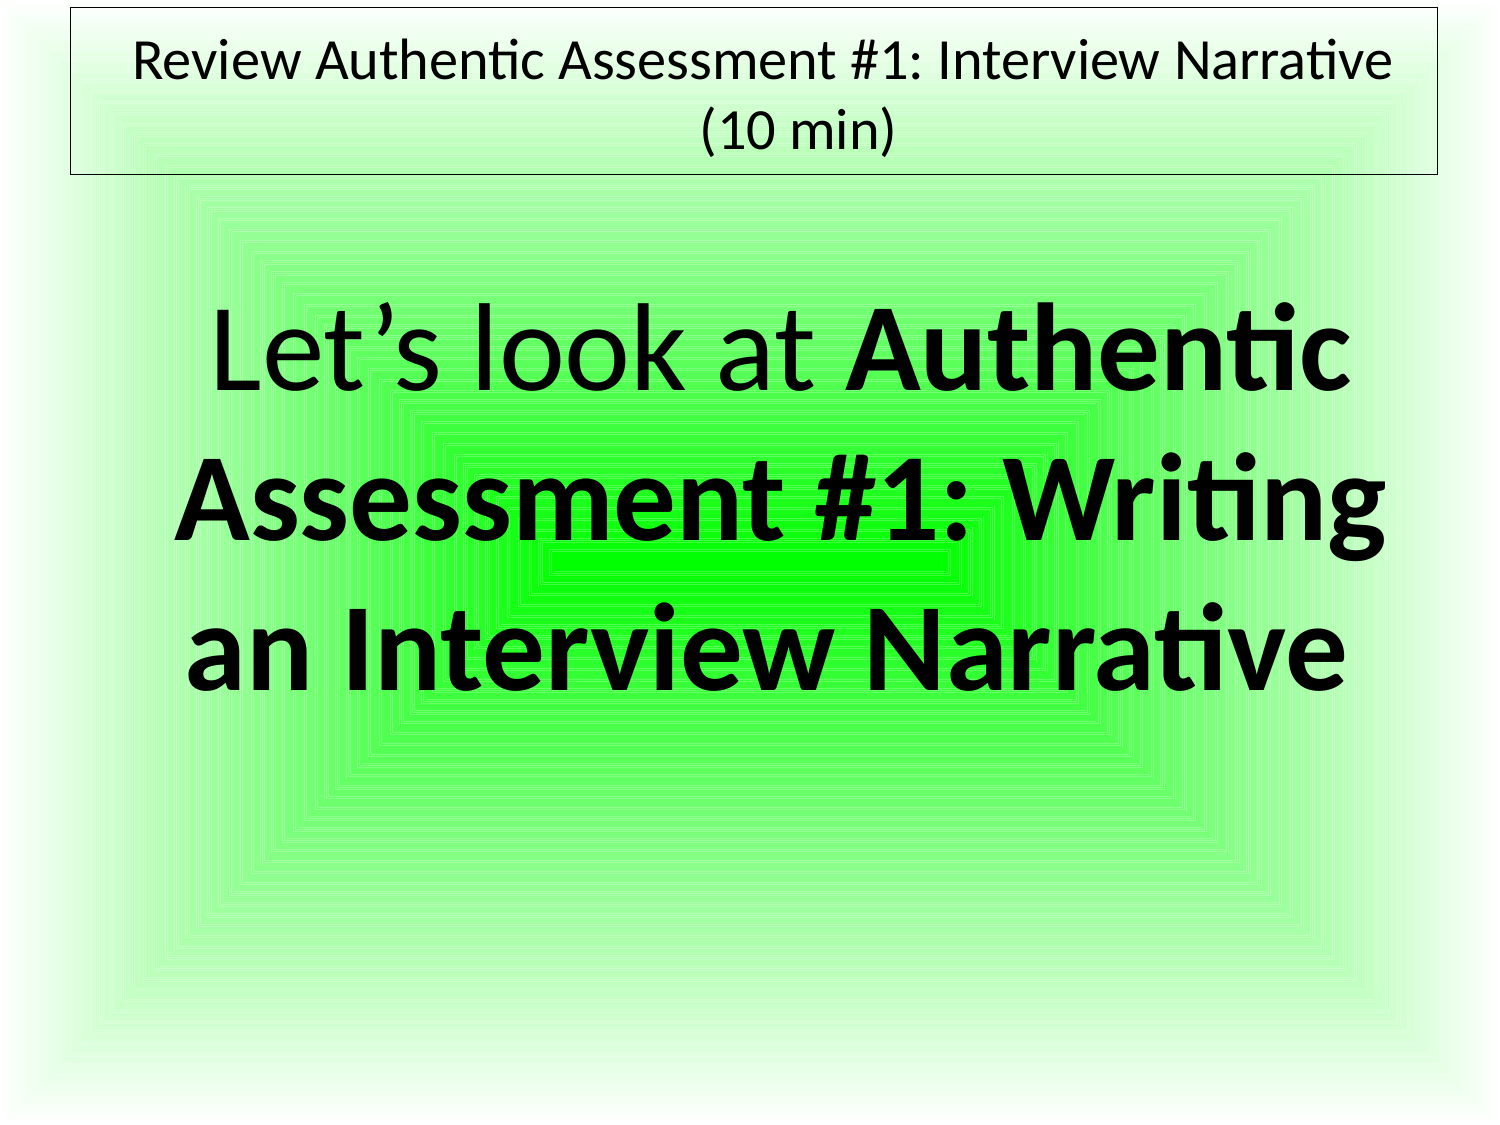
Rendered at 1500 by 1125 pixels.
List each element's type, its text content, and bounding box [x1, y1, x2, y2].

title Review Authentic Assessment #1: Interview Narrative (10 min) [70, 7, 1438, 175]
text_box Let’s look at Authentic Assessment #1: Writing an Interview Narrative [87, 258, 1475, 724]
